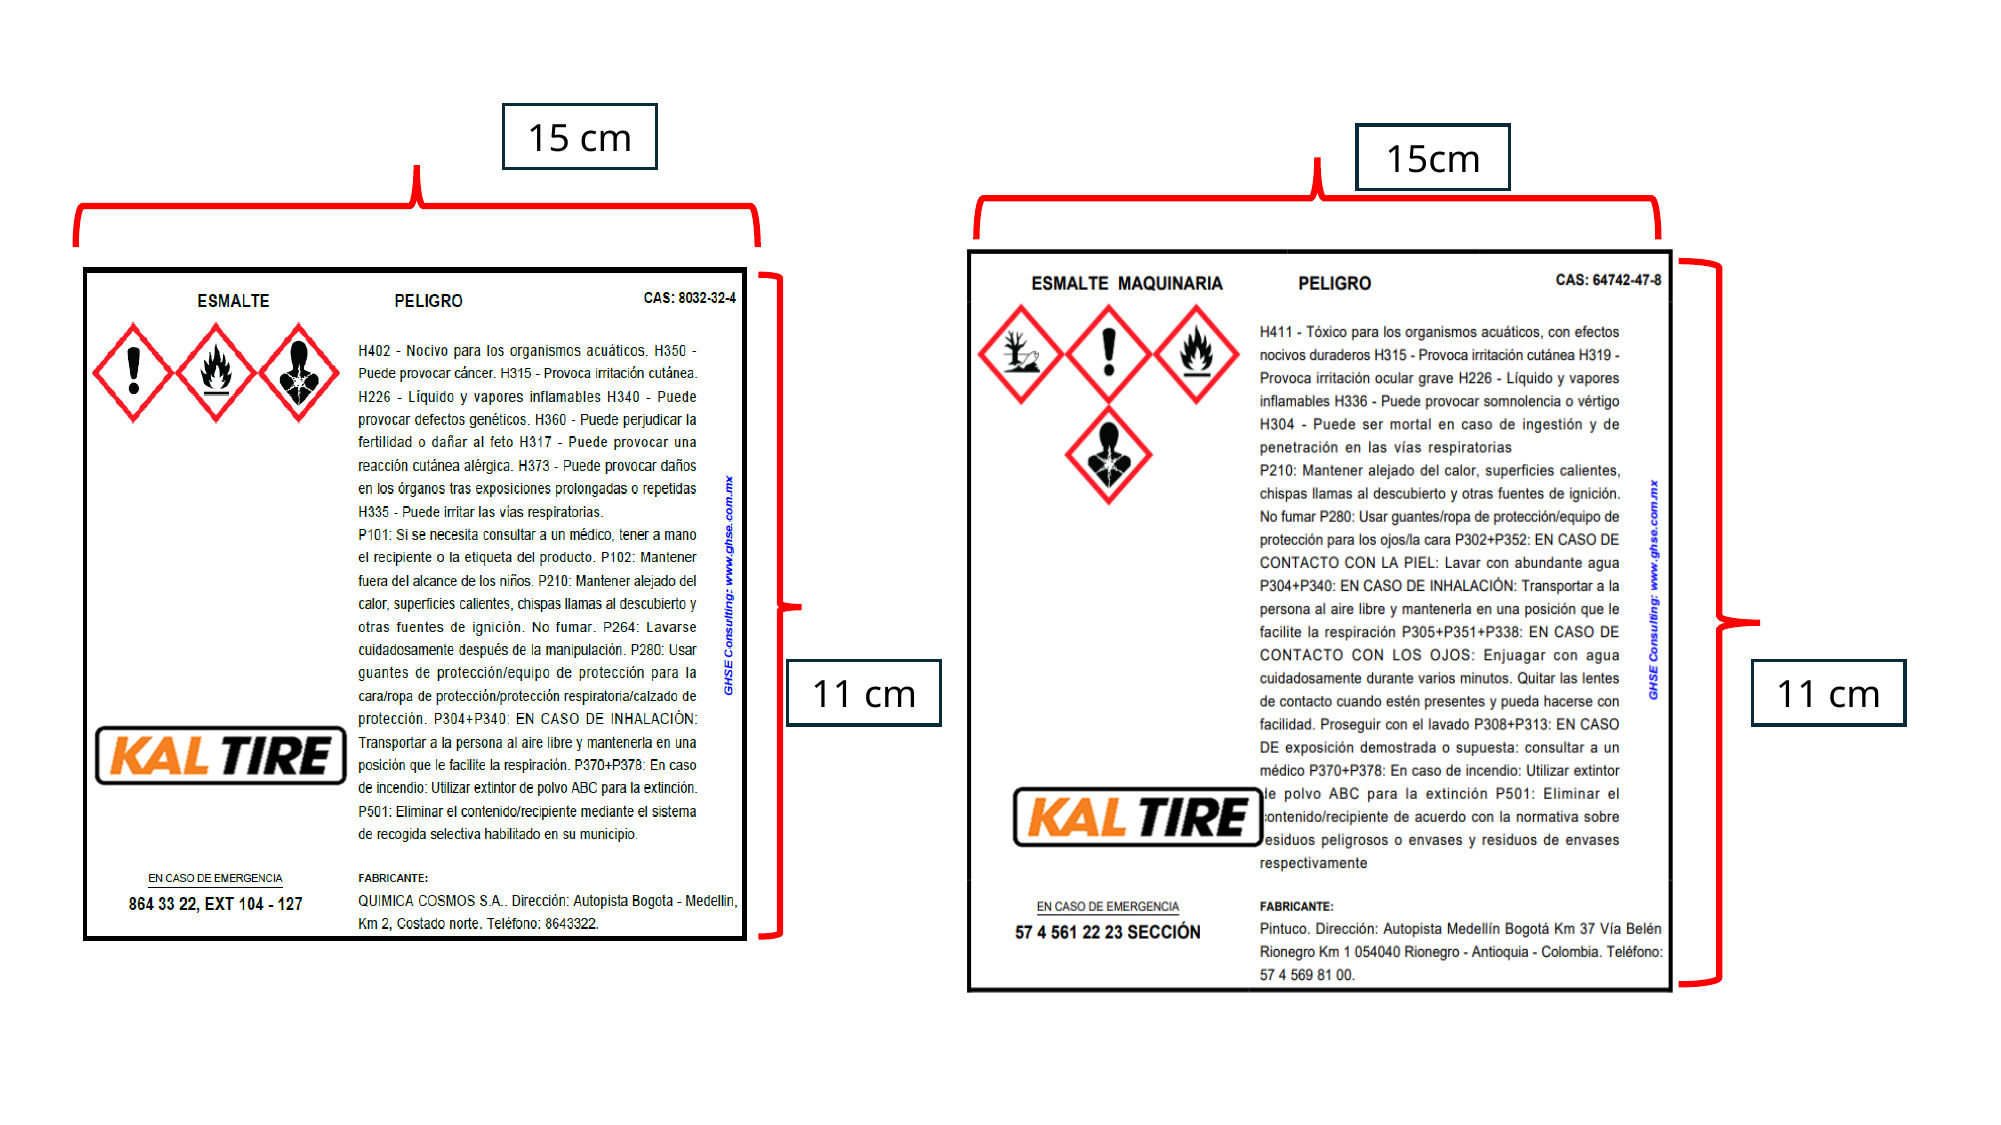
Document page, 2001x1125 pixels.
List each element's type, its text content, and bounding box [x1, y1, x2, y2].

text_box [74, 165, 760, 248]
text_box 11 cm [786, 659, 942, 727]
text_box [974, 157, 1660, 238]
picture [75, 254, 757, 957]
text_box 15 cm [502, 103, 658, 170]
text_box [758, 273, 802, 939]
text_box 11 cm [1751, 659, 1907, 727]
text_box 15cm [1355, 123, 1511, 191]
text_box [1679, 259, 1761, 986]
picture [960, 238, 1679, 1024]
